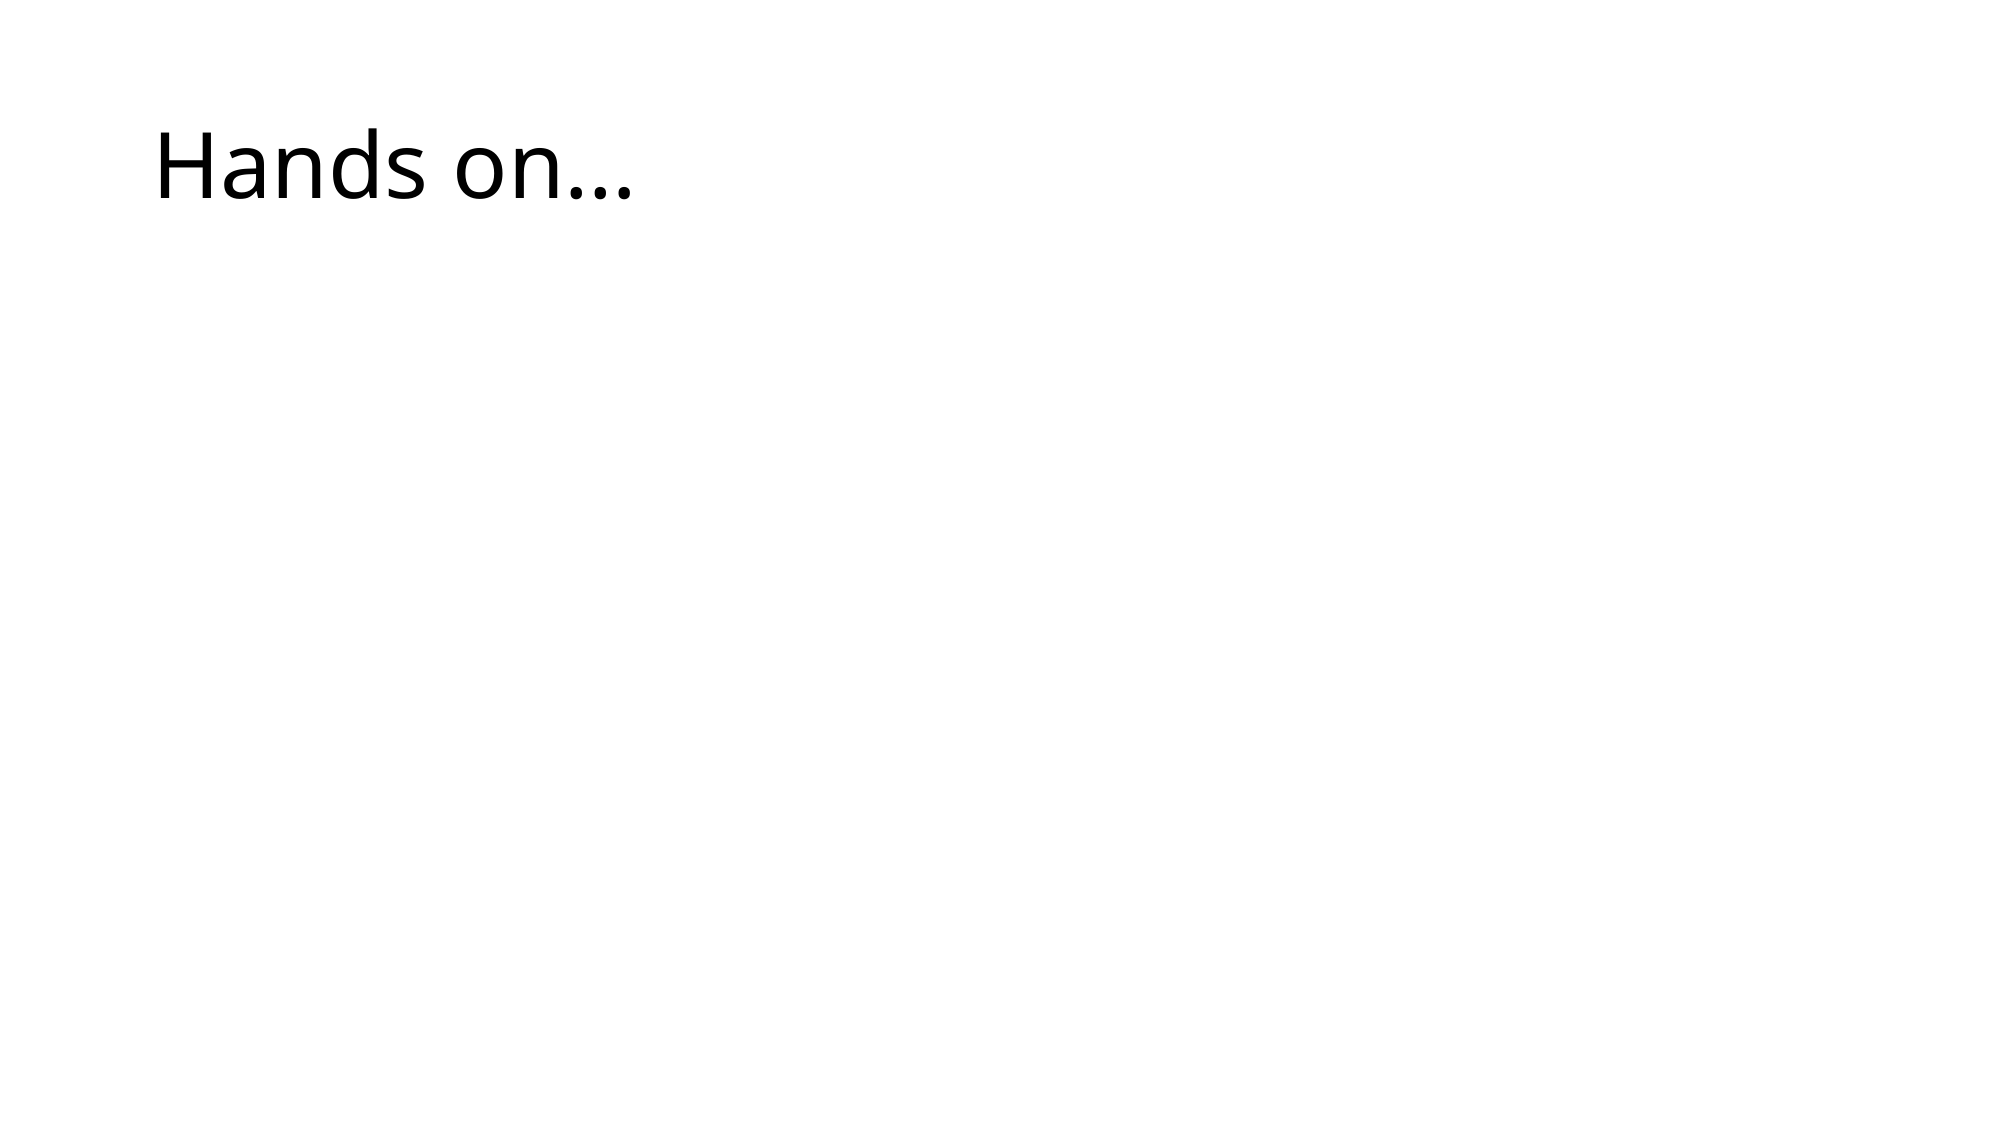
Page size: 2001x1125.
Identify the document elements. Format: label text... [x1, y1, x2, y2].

title Hands on… [137, 59, 1863, 278]
